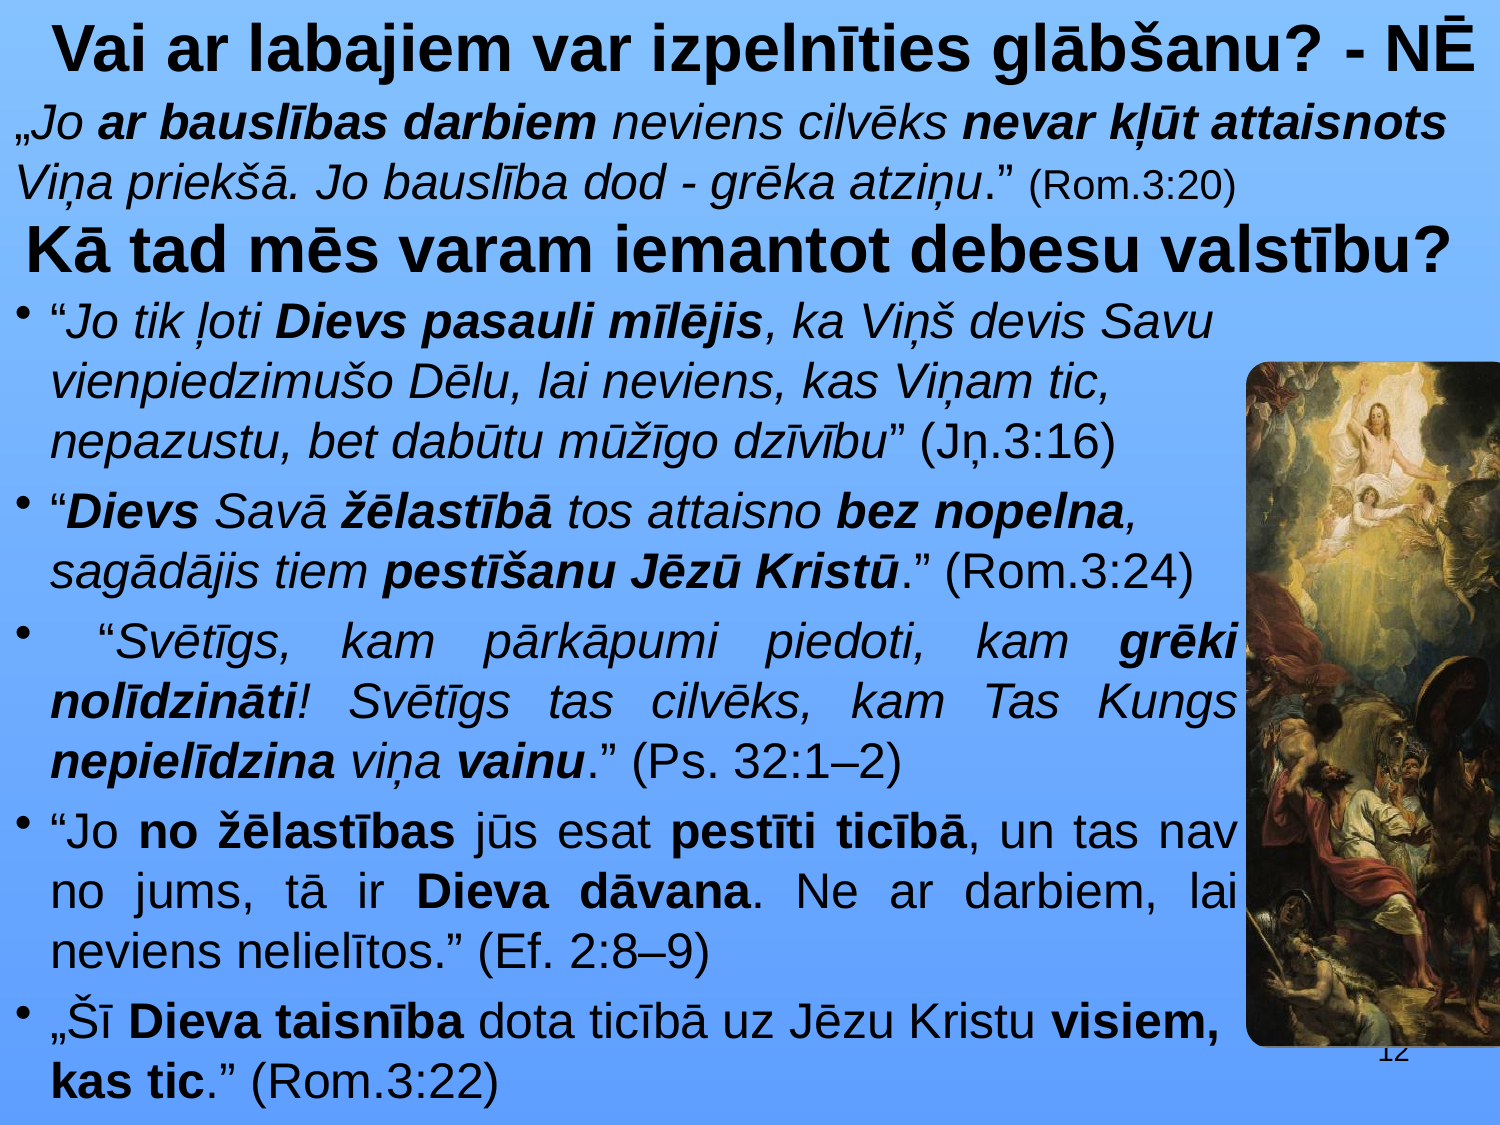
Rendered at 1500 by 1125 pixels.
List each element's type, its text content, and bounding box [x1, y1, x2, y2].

slide_number 12 [1074, 1024, 1426, 1103]
picture [1245, 361, 1500, 1049]
title Vai ar labajiem var izpelnīties glābšanu? - NĒ [0, 0, 1500, 81]
text_box Kā tad mēs varam iemantot debesu valstību? [0, 217, 1500, 290]
text_box „Jo ar bauslības darbiem neviens cilvēks nevar kļūt attaisnots Viņa priekšā. Jo bauslība dod - grēka atziņu.” (Rom.3:20) [0, 81, 1500, 217]
text_box “Jo tik ļoti Dievs pasauli mīlējis, ka Viņš devis Savu vienpiedzimušo Dēlu, lai neviens, kas Viņam tic, nepazustu, bet dabūtu mūžīgo dzīvību” (Jņ.3:16) “Dievs Savā žēlastībā tos attaisno bez nopelna, sagādājis tiem pestīšanu Jēzū Kristū.” (Rom.3:24) “Svētīgs, kam pārkāpumi piedoti, kam grēki nolīdzināti! Svētīgs tas cilvēks, kam Tas Kungs nepielīdzina viņa vainu.” (Ps. 32:1–2) “Jo no žēlastības jūs esat pestīti ticībā, un tas nav no jums, tā ir Dieva dāvana. Ne ar darbiem, lai neviens nelielītos.” (Ef. 2:8–9) „Šī Dieva taisnība dota ticībā uz Jēzu Kristu visiem, kas tic.” (Rom.3:22) [0, 281, 1254, 1021]
